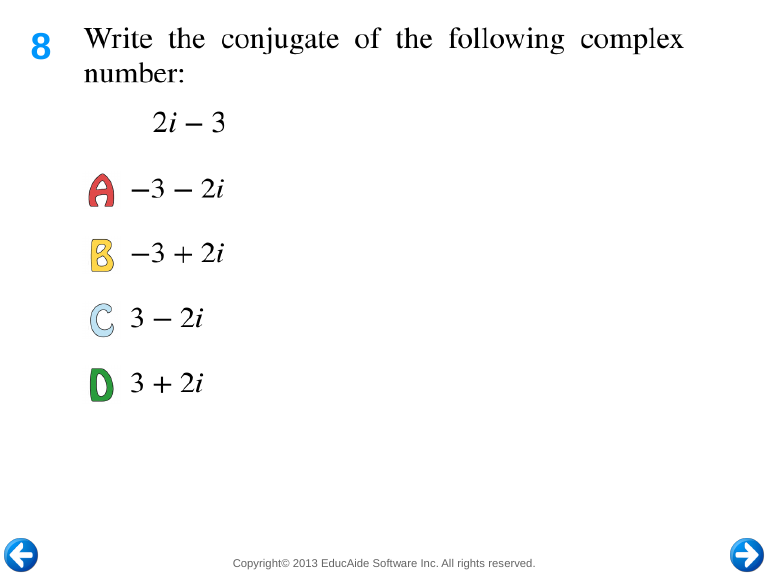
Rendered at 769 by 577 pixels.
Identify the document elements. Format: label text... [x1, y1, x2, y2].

picture [127, 305, 229, 333]
picture [127, 240, 229, 268]
picture [82, 235, 121, 274]
text_box 8 [0, 14, 82, 75]
picture [82, 300, 121, 339]
picture [1, 536, 40, 574]
picture [127, 175, 229, 203]
picture [81, 25, 748, 139]
text_box Copyright© 2013 EducAide Software Inc. All rights reserved. [45, 548, 722, 576]
picture [728, 536, 766, 574]
picture [127, 370, 229, 398]
picture [82, 365, 121, 404]
picture [82, 171, 121, 210]
